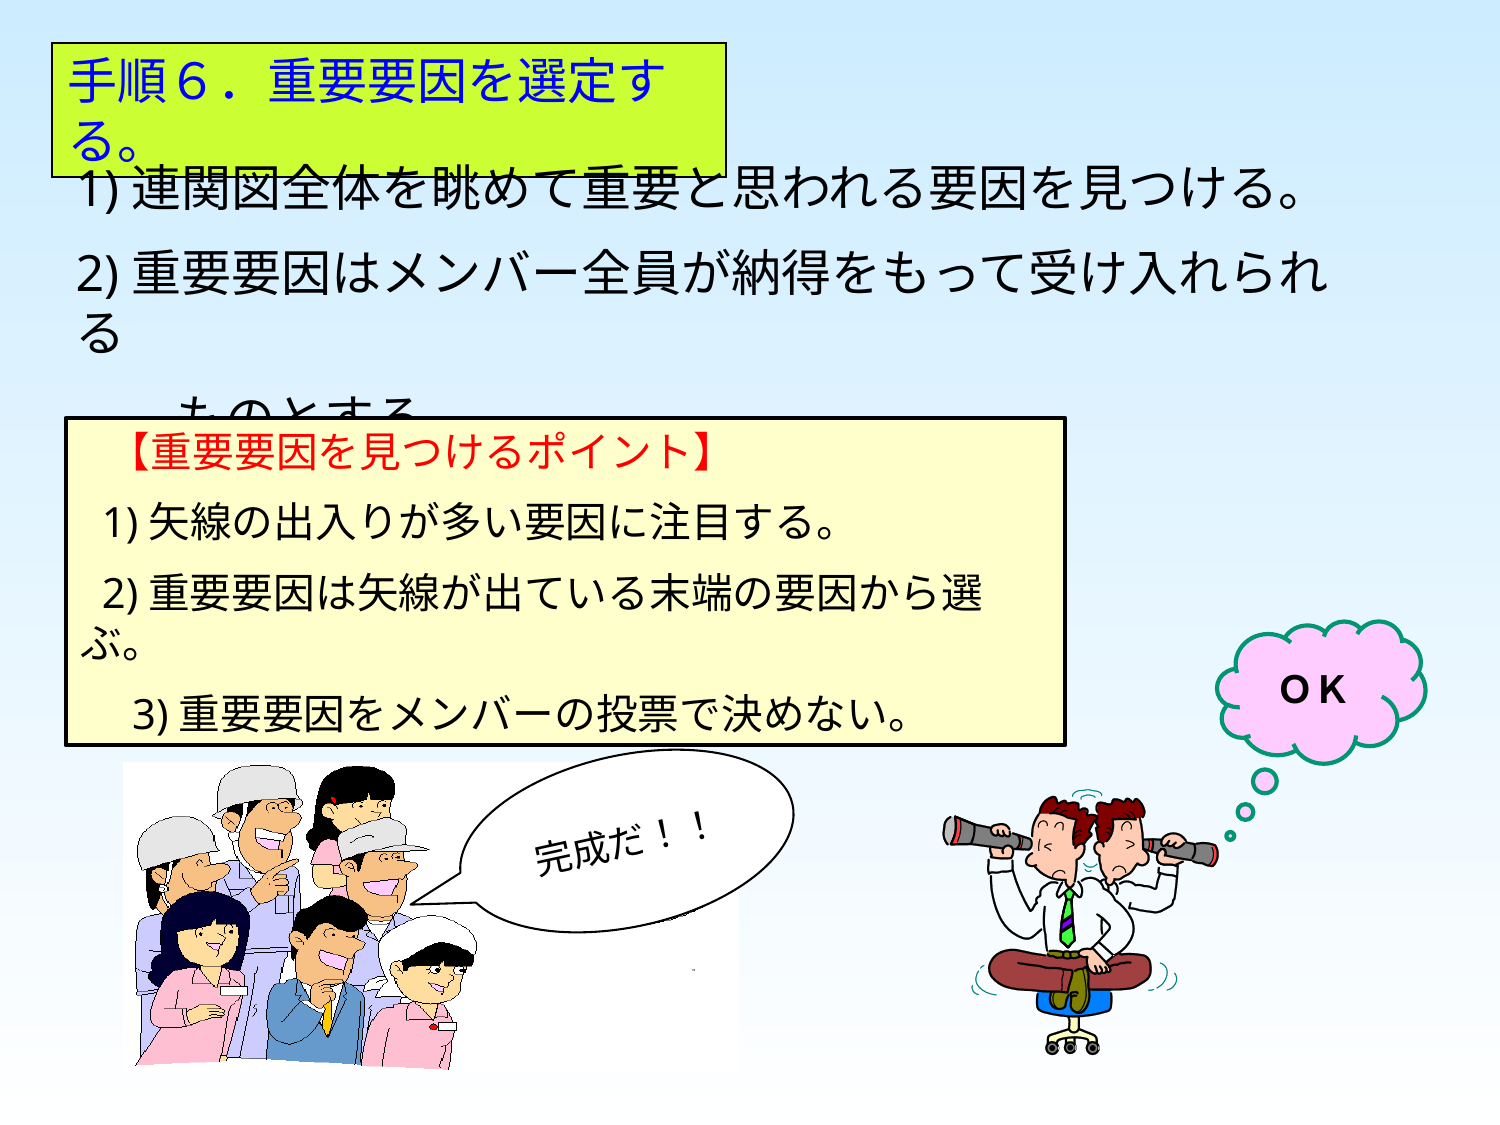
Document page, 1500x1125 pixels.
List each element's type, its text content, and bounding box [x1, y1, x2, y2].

text_box ＯＫ [1214, 619, 1428, 766]
text_box ＯＫ [1227, 829, 1237, 842]
picture [123, 761, 739, 1071]
text_box ＯＫ [1250, 767, 1279, 796]
text_box ＯＫ [1235, 802, 1256, 822]
text_box 【重要要因を見つけるポイント】 1)矢線の出入りが多い要因に注目する。 2)重要要因は矢線が出ている末端の要因から選ぶ。 3)重要要因をメンバーの投票で決めない。 [64, 416, 1067, 747]
picture [938, 785, 1223, 1059]
text_box 手順６．重要要因を選定する。 [52, 42, 727, 178]
text_box 完成だ！！ [589, 747, 796, 887]
text_box 1)連関図全体を眺めて重要と思われる要因を見つける。 2)重要要因はメンバー全員が納得をもって受け入れられる ものとする。 [60, 148, 1353, 454]
